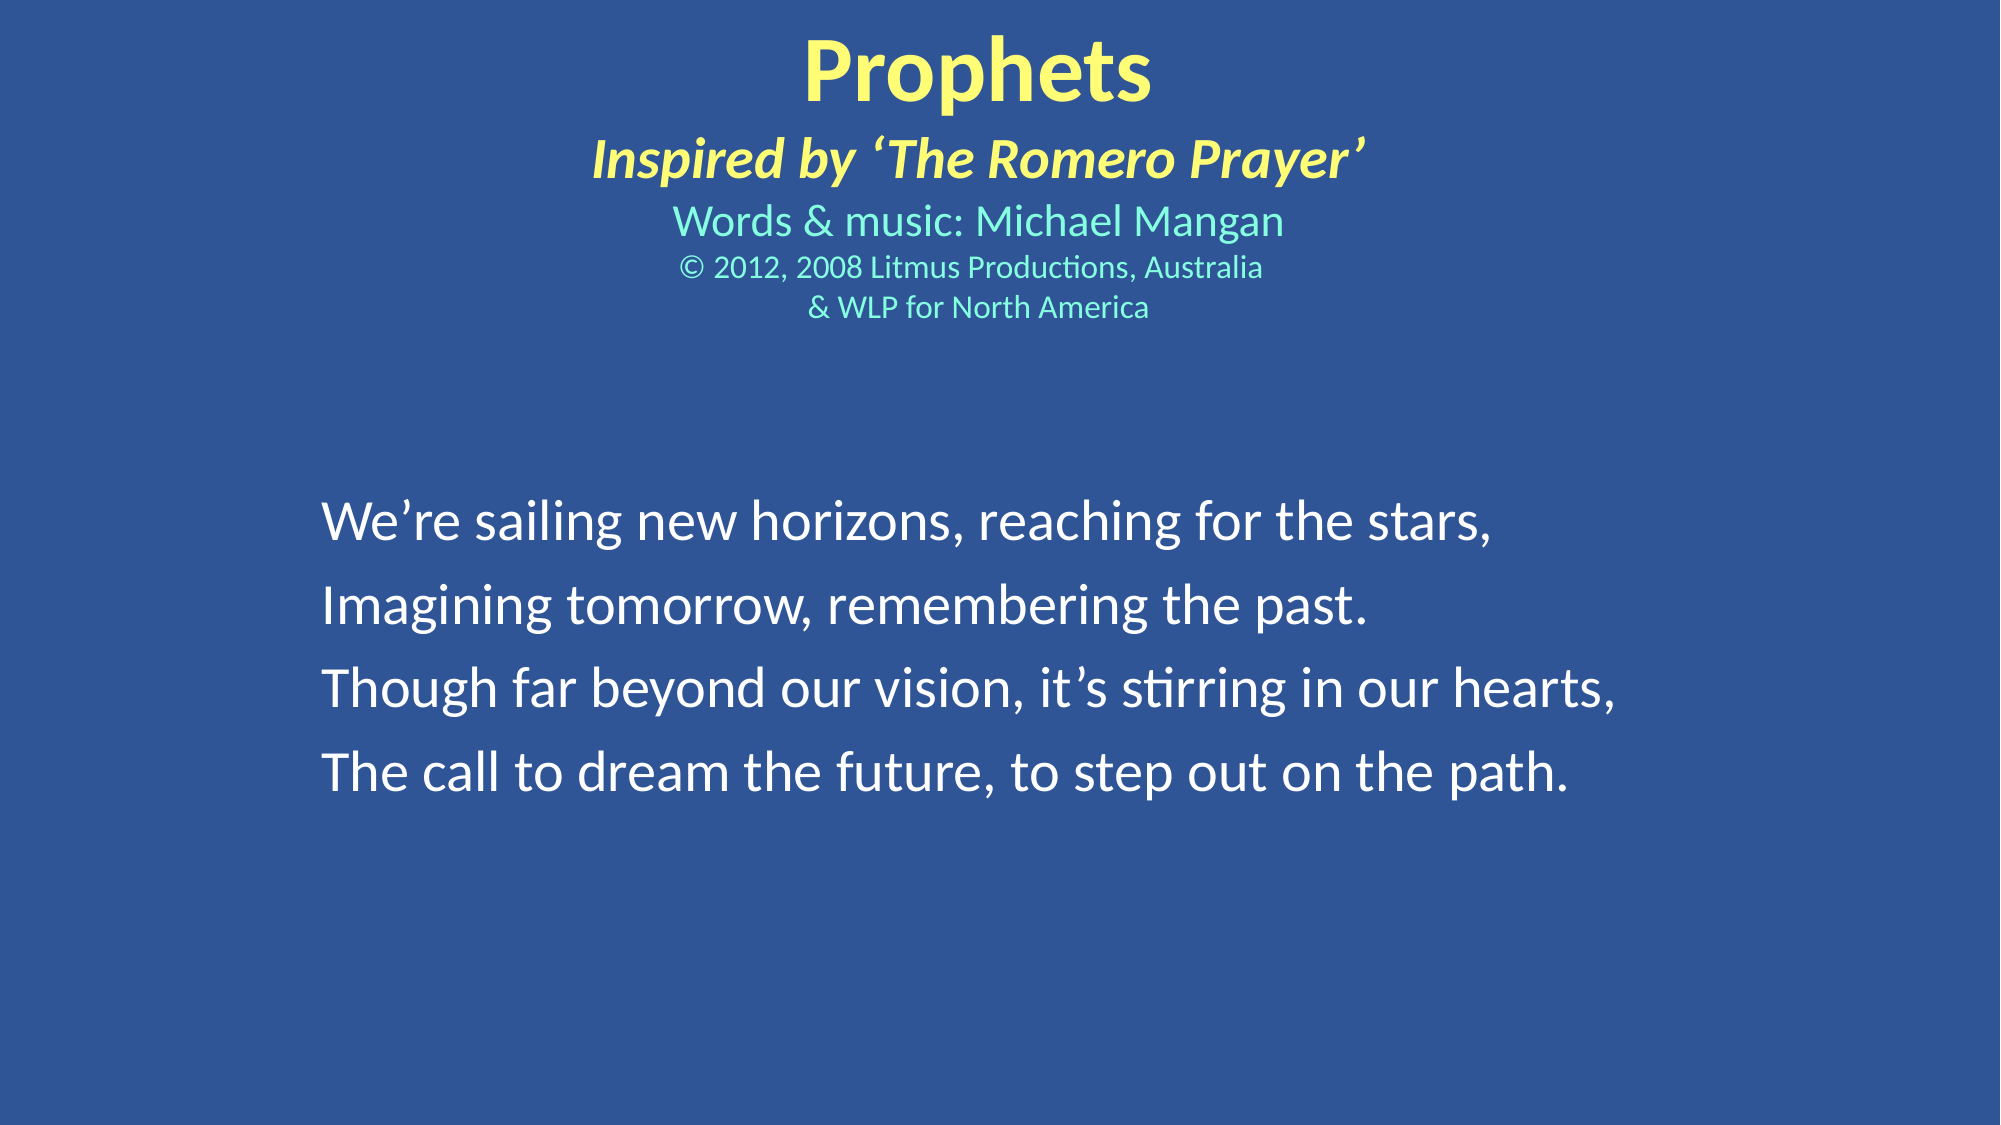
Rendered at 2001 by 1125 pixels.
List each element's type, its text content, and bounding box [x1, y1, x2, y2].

list We’re sailing new horizons, reaching for the stars, Imagining tomorrow, remembering the past. Though far beyond our vision, it’s stirring in our hearts, The call to dream the future, to step out on the path. [306, 482, 1694, 837]
text_box Prophets Inspired by ‘The Romero Prayer’ Words & music: Michael Mangan © 2012, 2008 Litmus Productions, Australia & WLP for North America [291, 7, 1667, 327]
